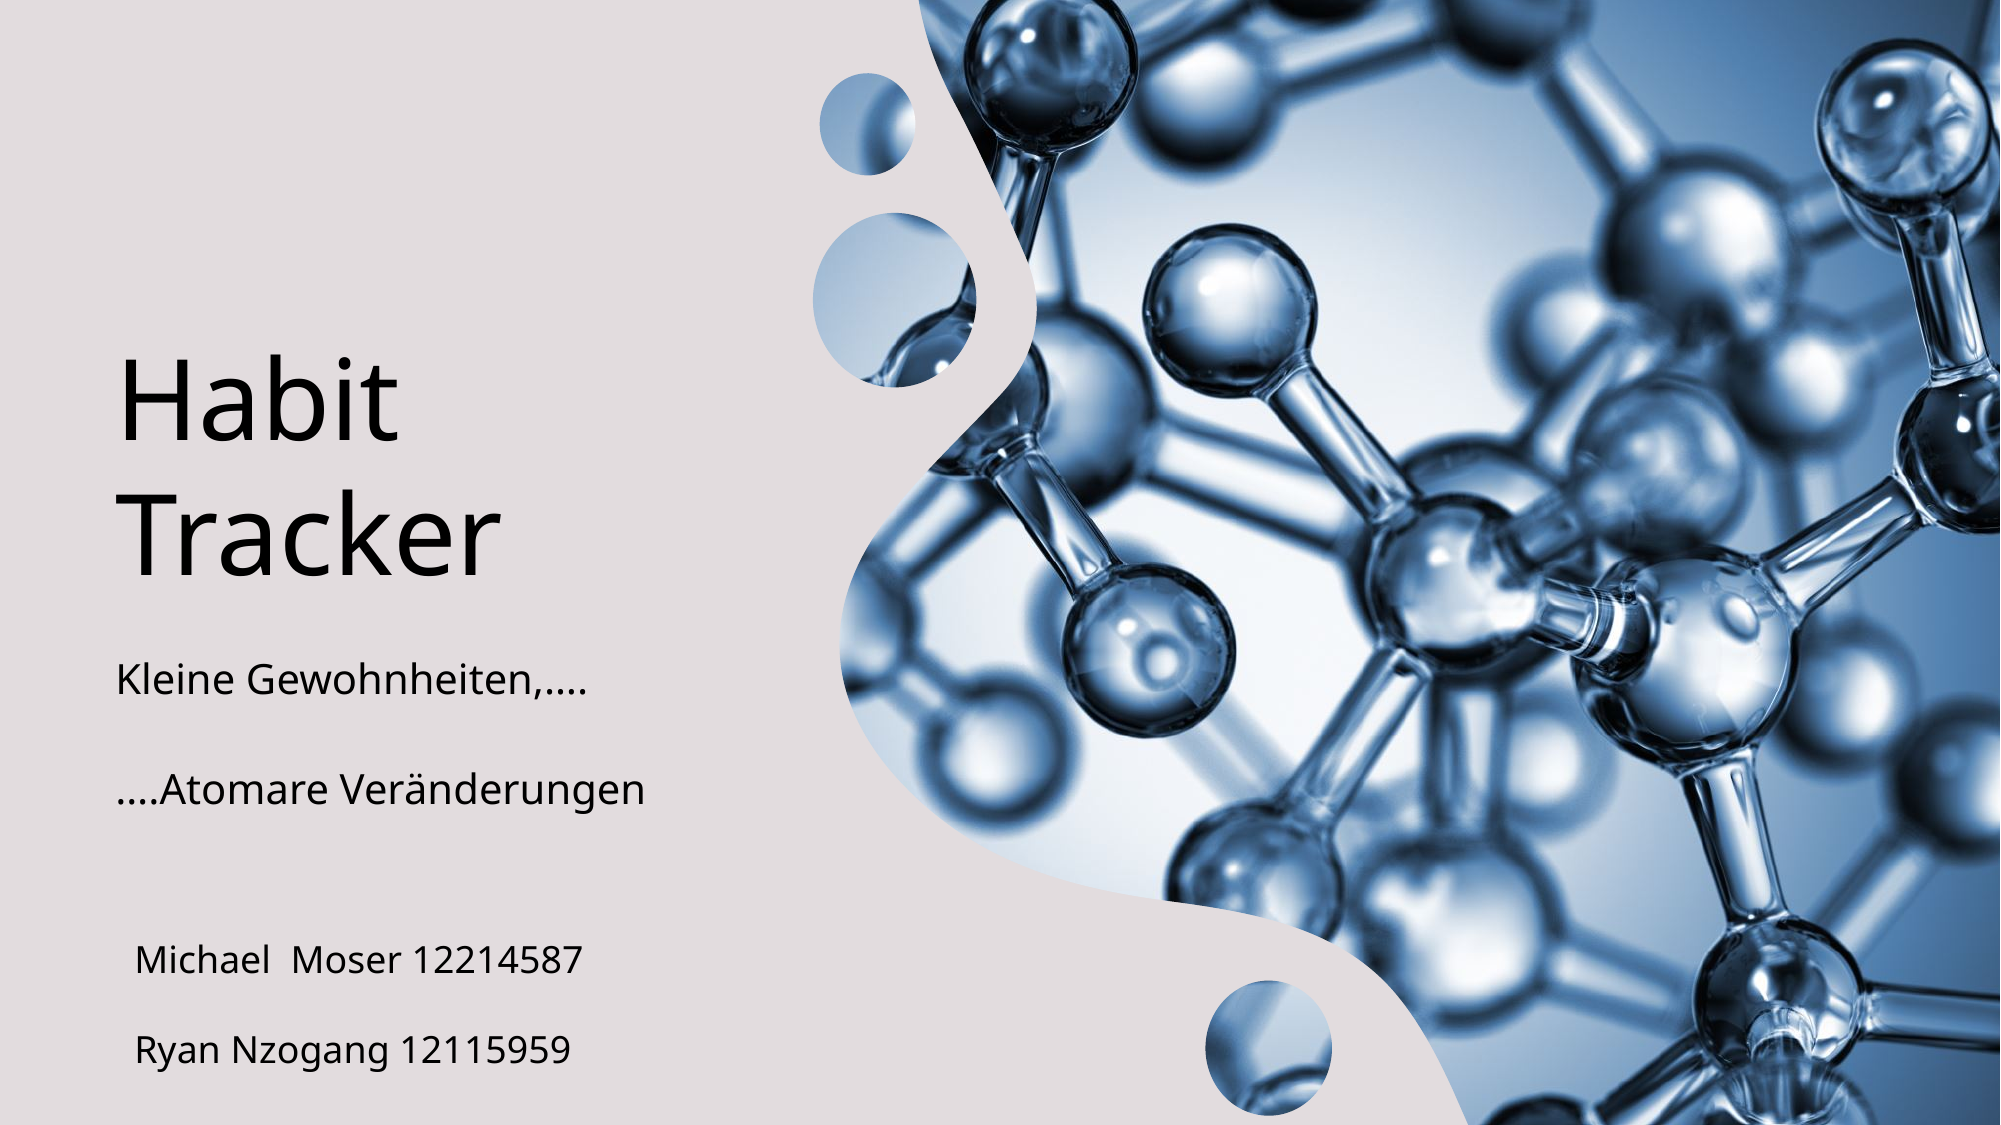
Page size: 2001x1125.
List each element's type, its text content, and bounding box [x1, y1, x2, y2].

title Habit Tracker [100, 91, 741, 606]
picture [812, 0, 2000, 1125]
text_box [0, 0, 812, 1125]
subtitle Kleine Gewohnheiten,…. ….Atomare Veränderungen [100, 640, 741, 856]
text_box Michael Moser 12214587 Ryan Nzogang 12115959 [119, 928, 812, 1079]
